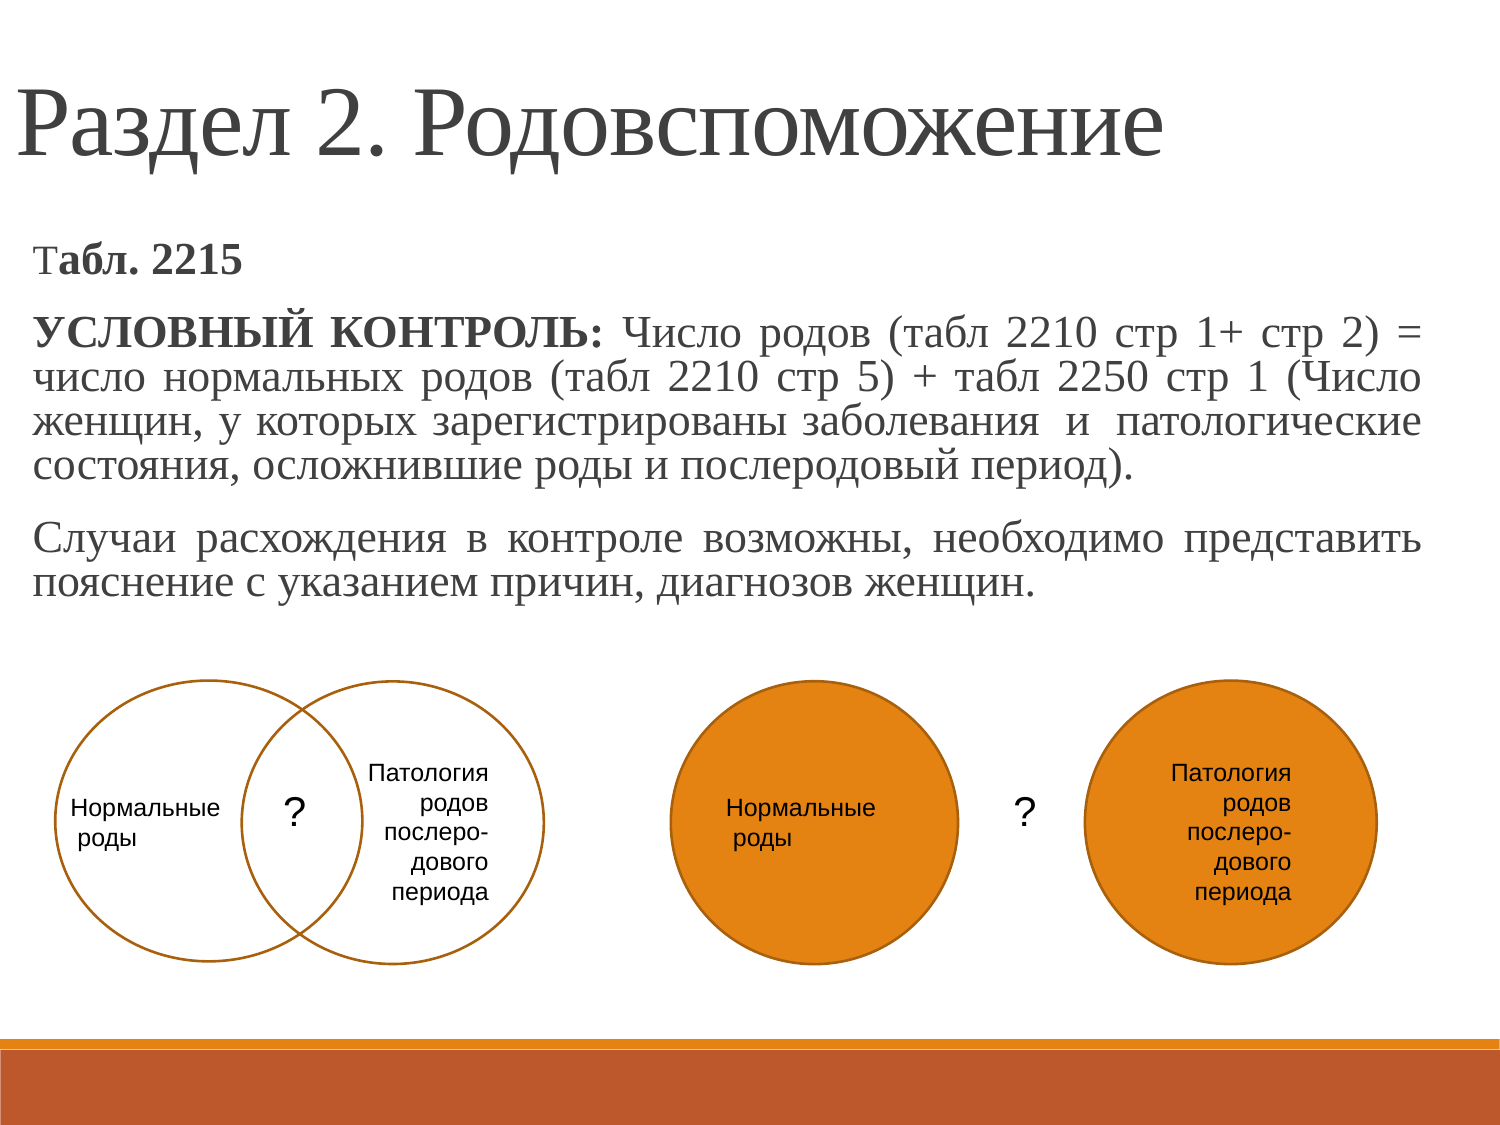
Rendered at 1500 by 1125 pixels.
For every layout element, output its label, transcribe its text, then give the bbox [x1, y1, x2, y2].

list Табл. 2215 УСЛОВНЫЙ КОНТРОЛЬ: Число родов (табл 2210 стр 1+ стр 2) = число нормальных родов (табл 2210 стр 5) + табл 2250 стр 1 (Число женщин, у которых зарегистрированы заболевания и патологические состояния, осложнившие роды и послеродовый период). Случаи расхождения в контроле возможны, необходимо представить пояснение с указанием причин, диагнозов женщин. [17, 231, 1424, 1005]
text_box [669, 679, 960, 966]
text_box [245, 680, 546, 966]
text_box Патология родов послеро-дового периода [338, 748, 504, 914]
text_box [59, 679, 302, 784]
text_box [1083, 679, 1379, 966]
text_box Нормальные роды [55, 784, 257, 860]
text_box Нормальные роды [711, 784, 912, 860]
text_box ? [998, 776, 1052, 842]
title Раздел 2. Родовспоможение [0, 45, 1350, 184]
text_box [59, 860, 300, 963]
text_box Патология родов послеро-дового периода [1141, 748, 1307, 914]
text_box ? [268, 776, 322, 842]
